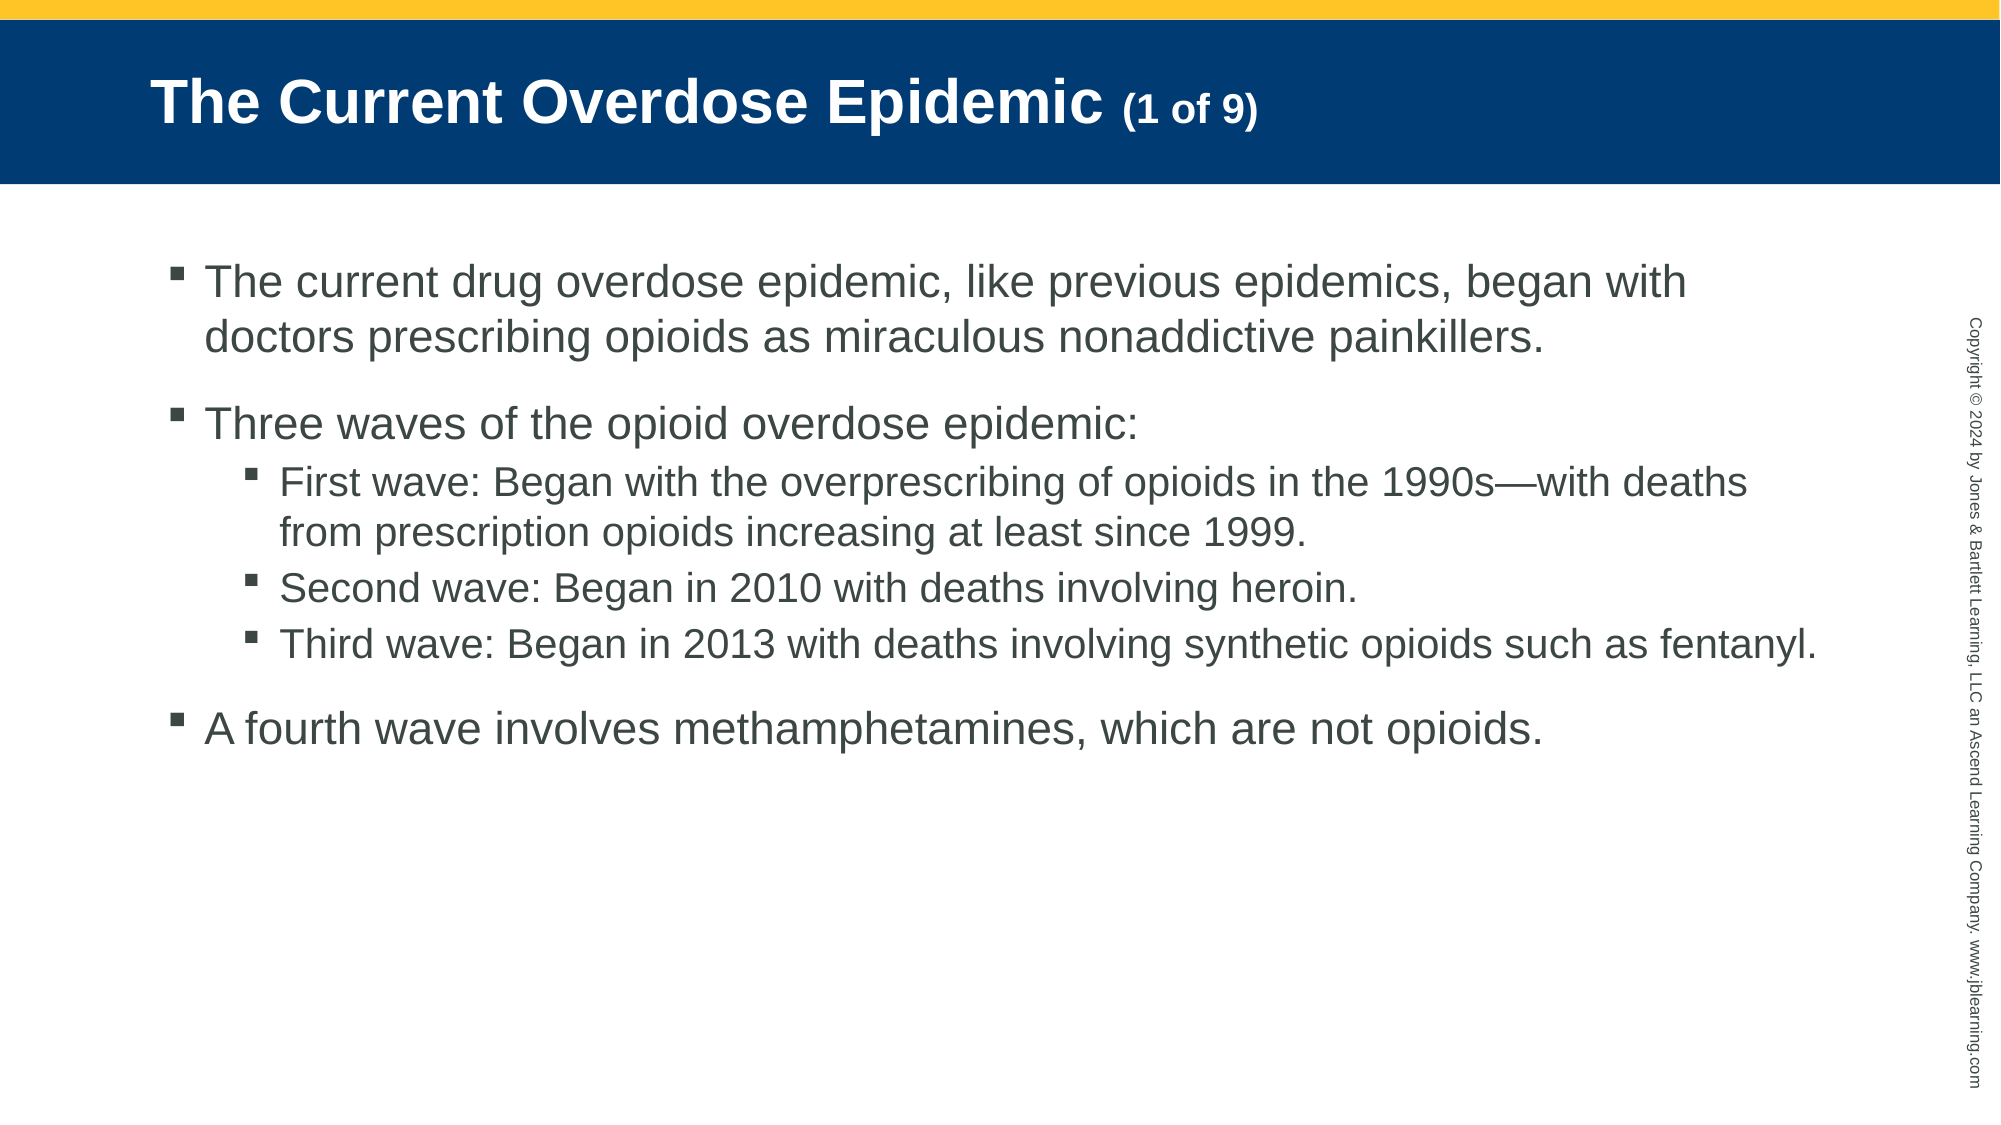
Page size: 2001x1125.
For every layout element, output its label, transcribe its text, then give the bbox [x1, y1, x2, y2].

list The current drug overdose epidemic, like previous epidemics, began with doctors prescribing opioids as miraculous nonaddictive painkillers. Three waves of the opioid overdose epidemic: First wave: Began with the overprescribing of opioids in the 1990s—with deaths from prescription opioids increasing at least since 1999. Second wave: Began in 2010 with deaths involving heroin. Third wave: Began in 2013 with deaths involving synthetic opioids such as fentanyl. A fourth wave involves methamphetamines, which are not opioids. [151, 244, 1840, 1016]
title The Current Overdose Epidemic (1 of 9) [0, 19, 2000, 185]
